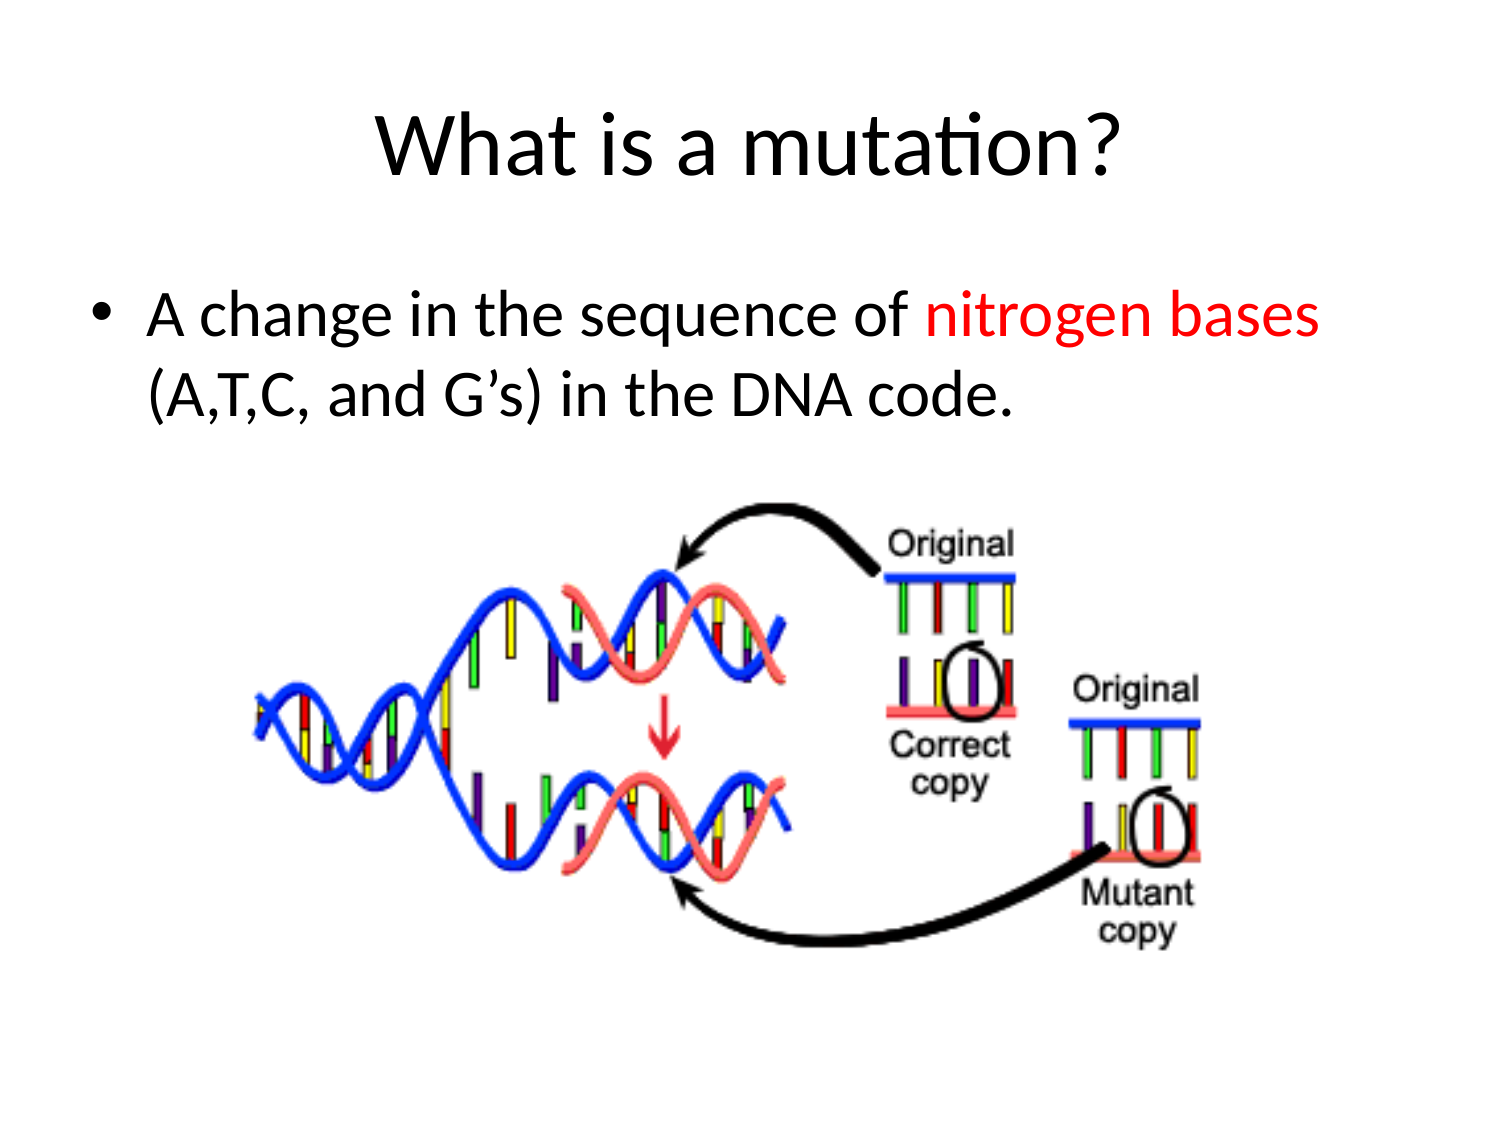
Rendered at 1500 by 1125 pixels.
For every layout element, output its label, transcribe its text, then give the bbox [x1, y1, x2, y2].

list A change in the sequence of nitrogen bases (A,T,C, and G’s) in the DNA code. [74, 262, 1426, 451]
title What is a mutation? [74, 44, 1426, 233]
picture [237, 496, 1265, 972]
